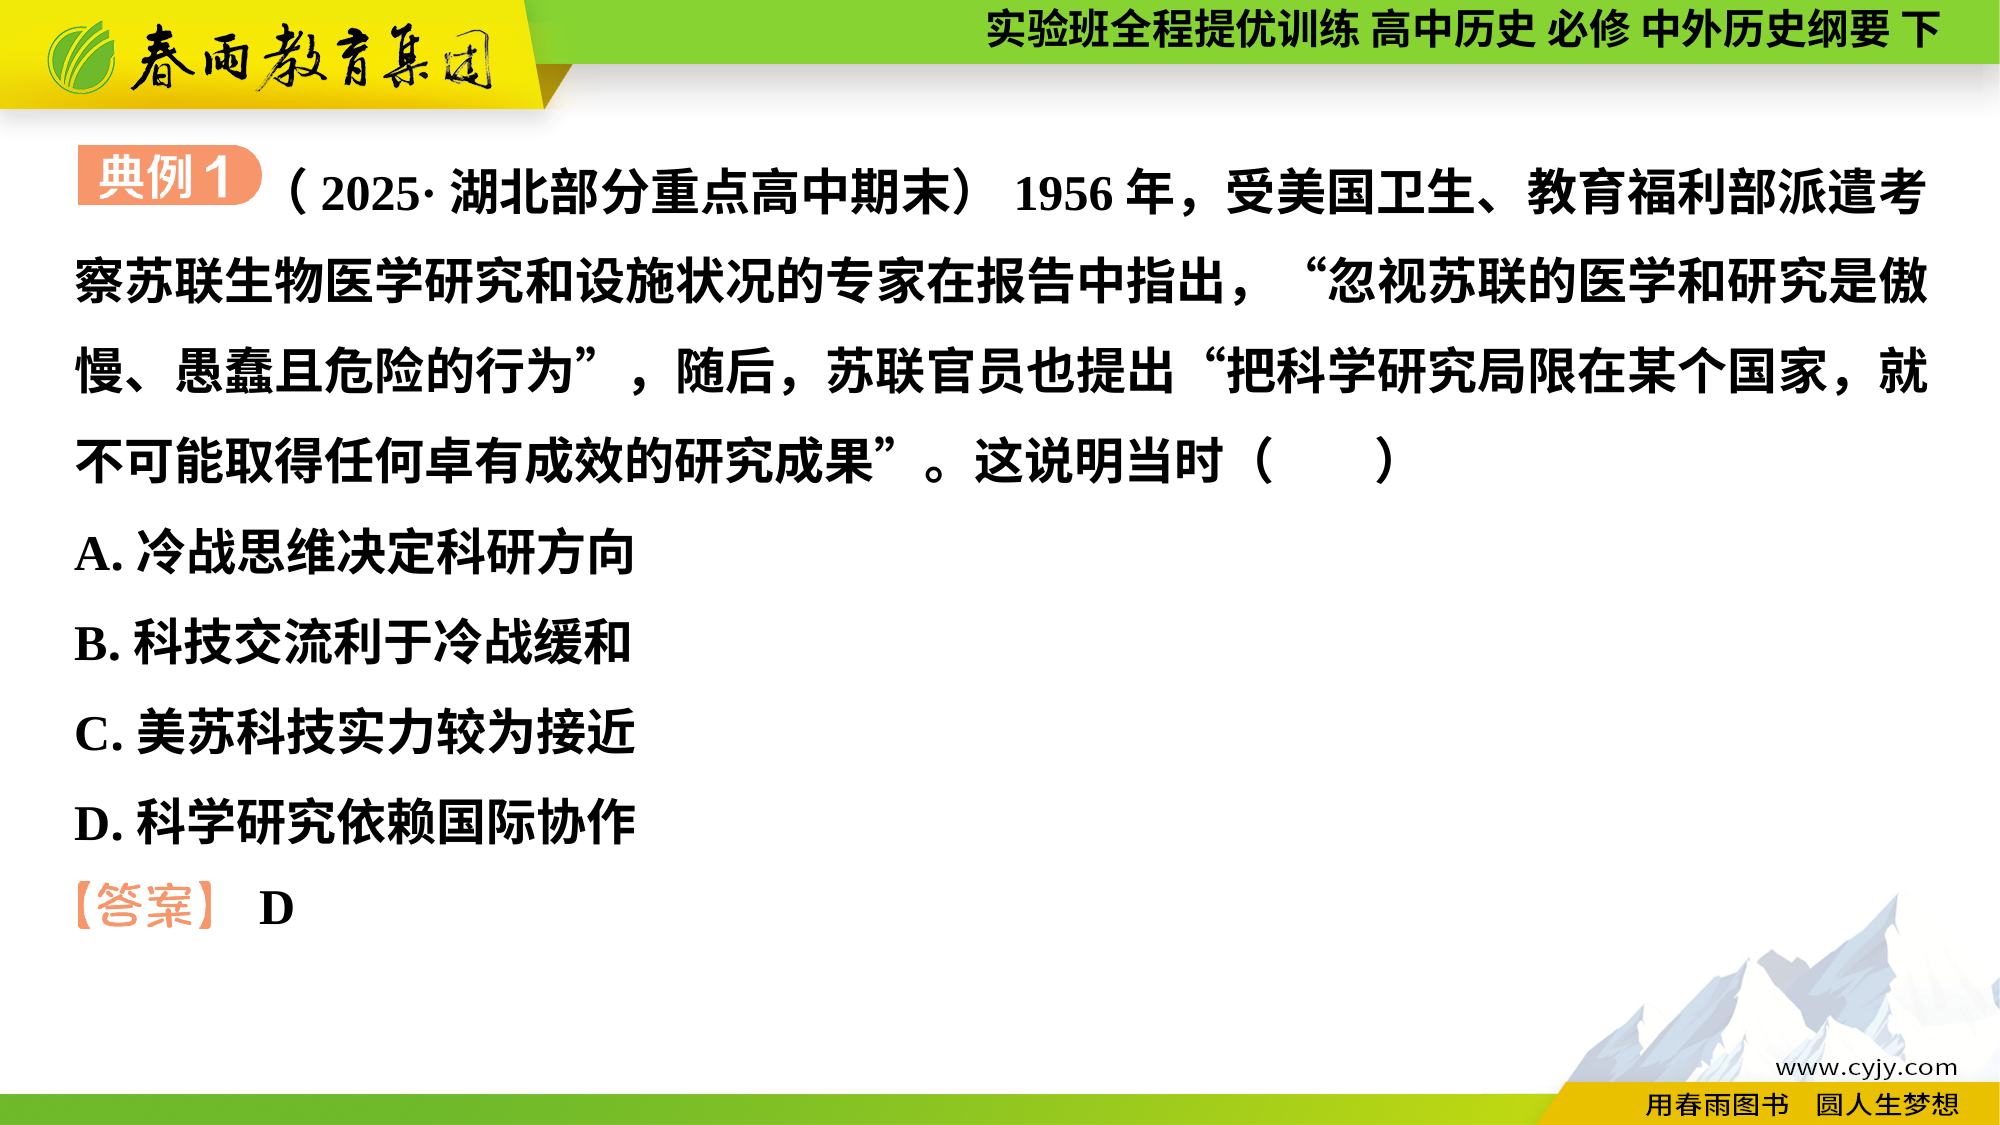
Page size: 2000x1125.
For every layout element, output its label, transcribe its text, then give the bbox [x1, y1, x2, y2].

text_box D [244, 867, 311, 942]
list （2025·湖北部分重点高中期末）1956年，受美国卫生、教育福利部派遣考察苏联生物医学研究和设施状况的专家在报告中指出，“忽视苏联的医学和研究是傲慢、愚蠢且危险的行为”，随后，苏联官员也提出“把科学研究局限在某个国家，就不可能取得任何卓有成效的研究成果”。这说明当时（ ） A.冷战思维决定科研方向 B.科技交流利于冷战缓和 C.美苏科技实力较为接近 D.科学研究依赖国际协作 [59, 122, 1944, 854]
picture [0, 0, 2000, 1125]
